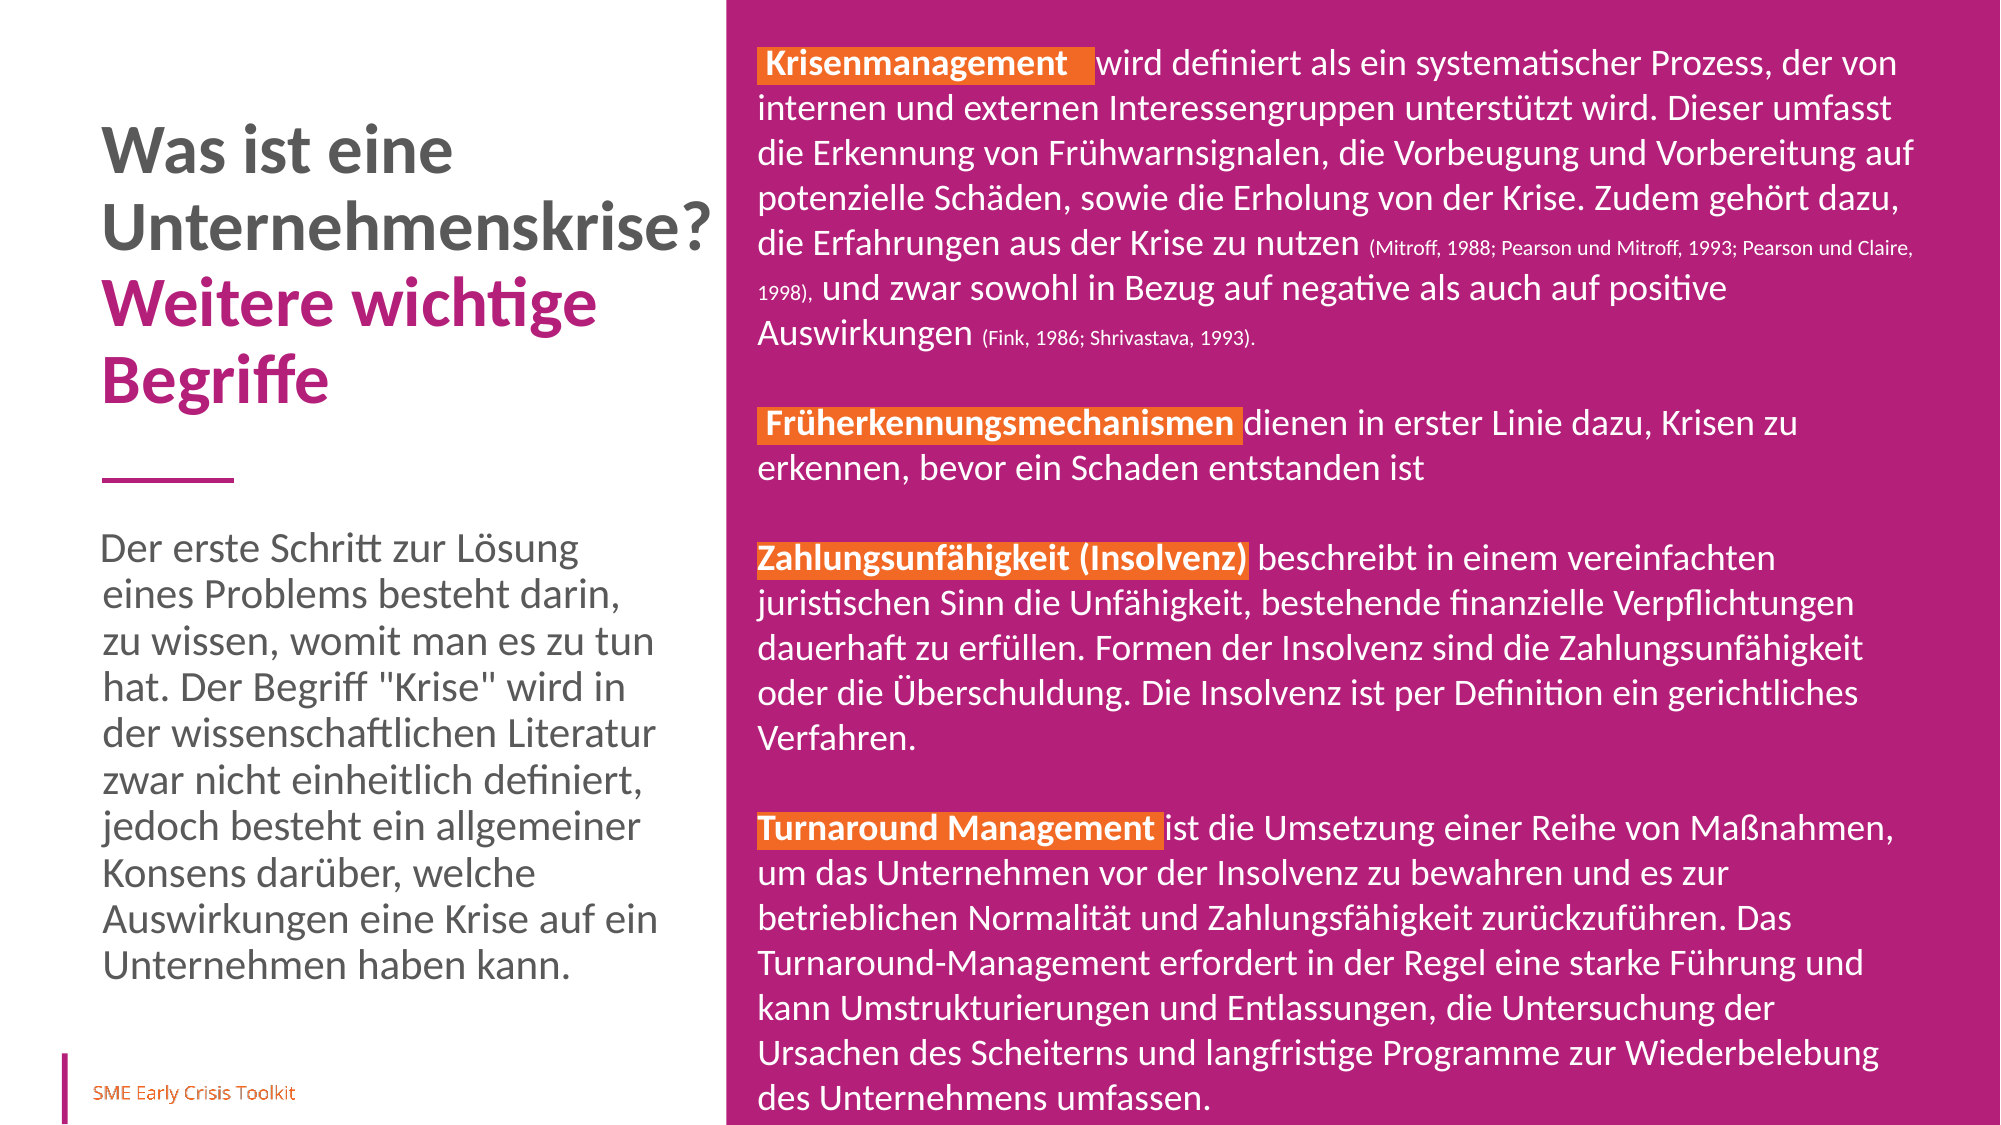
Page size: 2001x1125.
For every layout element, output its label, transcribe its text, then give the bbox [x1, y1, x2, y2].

picture [83, 1080, 295, 1104]
text_box [102, 478, 234, 483]
list Der erste Schritt zur Lösung eines Problems besteht darin, zu wissen, womit man es zu tun hat. Der Begriff "Krise" wird in der wissenschaftlichen Literatur zwar nicht einheitlich definiert, jedoch besteht ein allgemeiner Konsens darüber, welche Auswirkungen eine Krise auf ein Unternehmen haben kann. [84, 517, 678, 1036]
text_box [726, 0, 2000, 1125]
list Was ist eine Unternehmenskrise? Weitere wichtige Begriffe [86, 105, 726, 493]
text_box Krisenmanagement . wird definiert als ein systematischer Prozess, der von internen und externen Interessengruppen unterstützt wird. Dieser umfasst die Erkennung von Frühwarnsignalen, die Vorbeugung und Vorbereitung auf potenzielle Schäden, sowie die Erholung von der Krise. Zudem gehört dazu, die Erfahrungen aus der Krise zu nutzen (Mitroff, 1988; Pearson und Mitroff, 1993; Pearson und Claire, 1998), und zwar sowohl in Bezug auf negative als auch auf positive Auswirkungen (Fink, 1986; Shrivastava, 1993). Früherkennungsmechanismen dienen in erster Linie dazu, Krisen zu erkennen, bevor ein Schaden entstanden ist Zahlungsunfähigkeit (Insolvenz) beschreibt in einem vereinfachten juristischen Sinn die Unfähigkeit, bestehende finanzielle Verpflichtungen dauerhaft zu erfüllen. Formen der Insolvenz sind die Zahlungsunfähigkeit oder die Überschuldung. Die Insolvenz ist per Definition ein gerichtliches Verfahren. Turnaround Management ist die Umsetzung einer Reihe von Maßnahmen, um das Unternehmen vor der Insolvenz zu bewahren und es zur betrieblichen Normalität und Zahlungsfähigkeit zurückzuführen. Das Turnaround-Management erfordert in der Regel eine starke Führung und kann Umstrukturierungen und Entlassungen, die Untersuchung der Ursachen des Scheiterns und langfristige Programme zur Wiederbelebung des Unternehmens umfassen. [742, 30, 1934, 1125]
